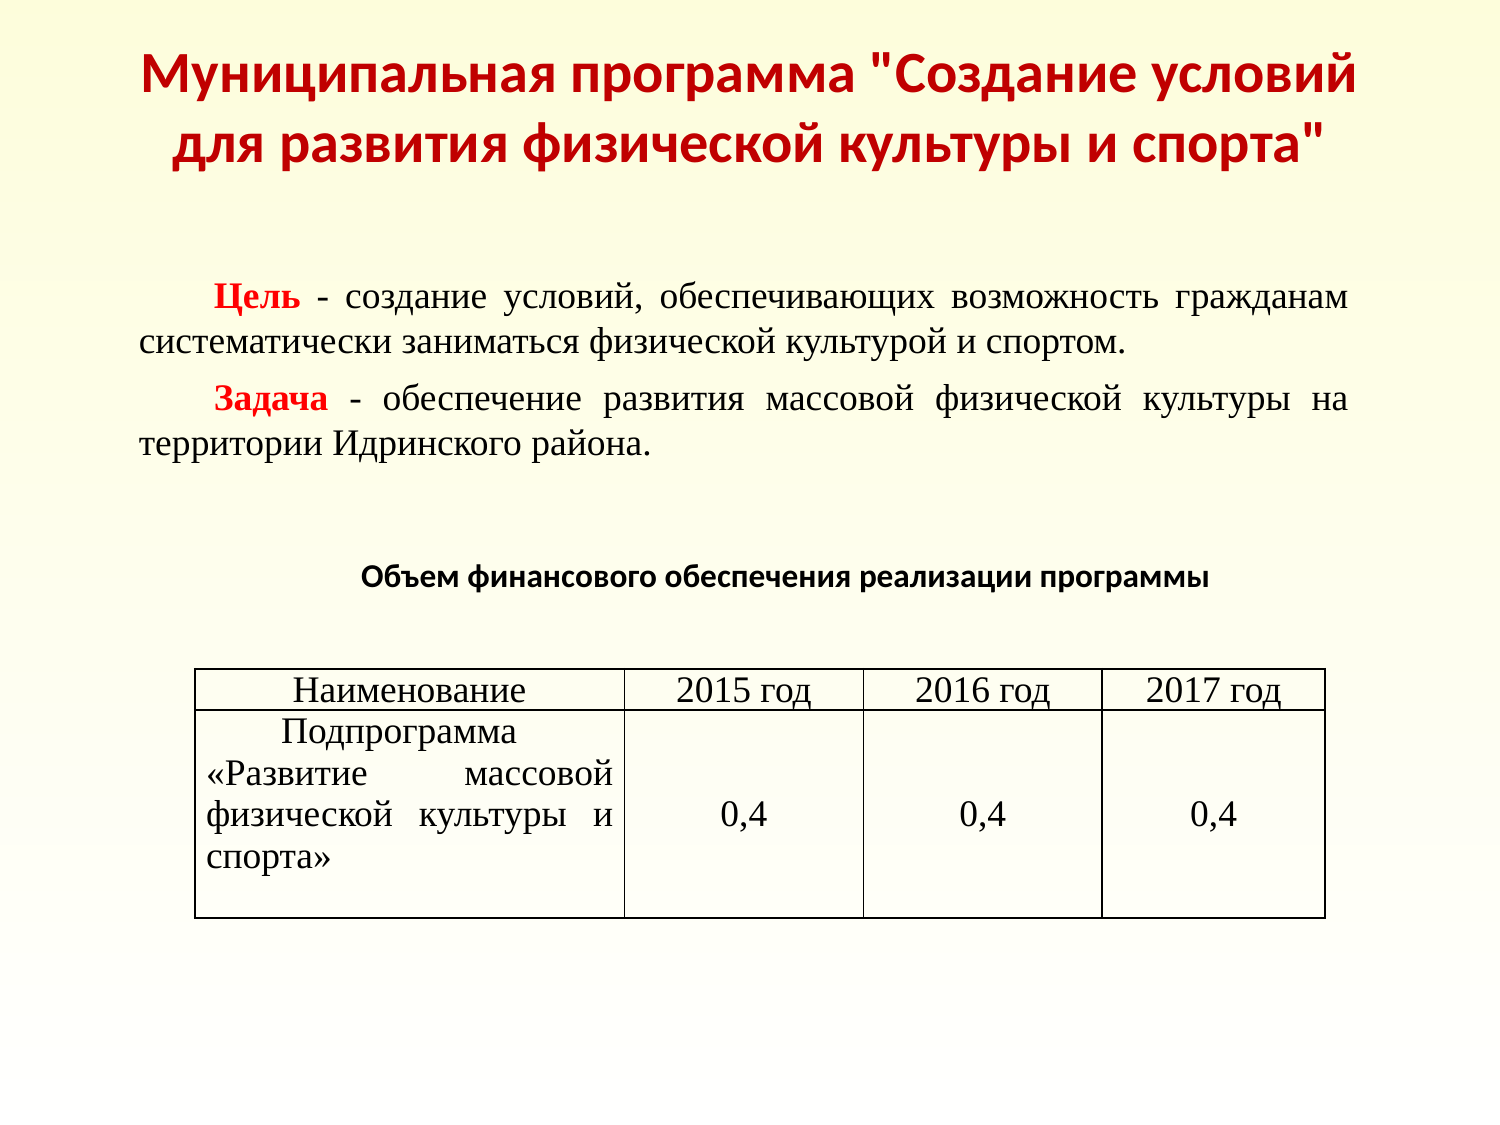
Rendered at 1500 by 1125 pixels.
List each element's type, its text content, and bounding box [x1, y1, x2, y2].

table_header 2016 год [864, 670, 1101, 709]
table_cell 0,4 [1103, 711, 1324, 917]
table_header 2017 год [1103, 670, 1324, 709]
table_cell Подпрограмма «Развитие массовой физической культуры и спорта» [196, 711, 624, 917]
text_box Цель - создание условий, обеспечивающих возможность гражданам систематически заниматься физической культурой и спортом. Задача - обеспечение развития массовой физической культуры на территории Идринского района. Объем финансового обеспечения реализации программы [123, 263, 1365, 643]
table_cell 0,4 [625, 711, 863, 917]
table_header Наименование [196, 670, 624, 709]
title Муниципальная программа "Создание условий для развития физической культуры и спорта" [74, 44, 1426, 233]
table_header 2015 год [625, 670, 863, 709]
table_cell 0,4 [864, 711, 1101, 917]
